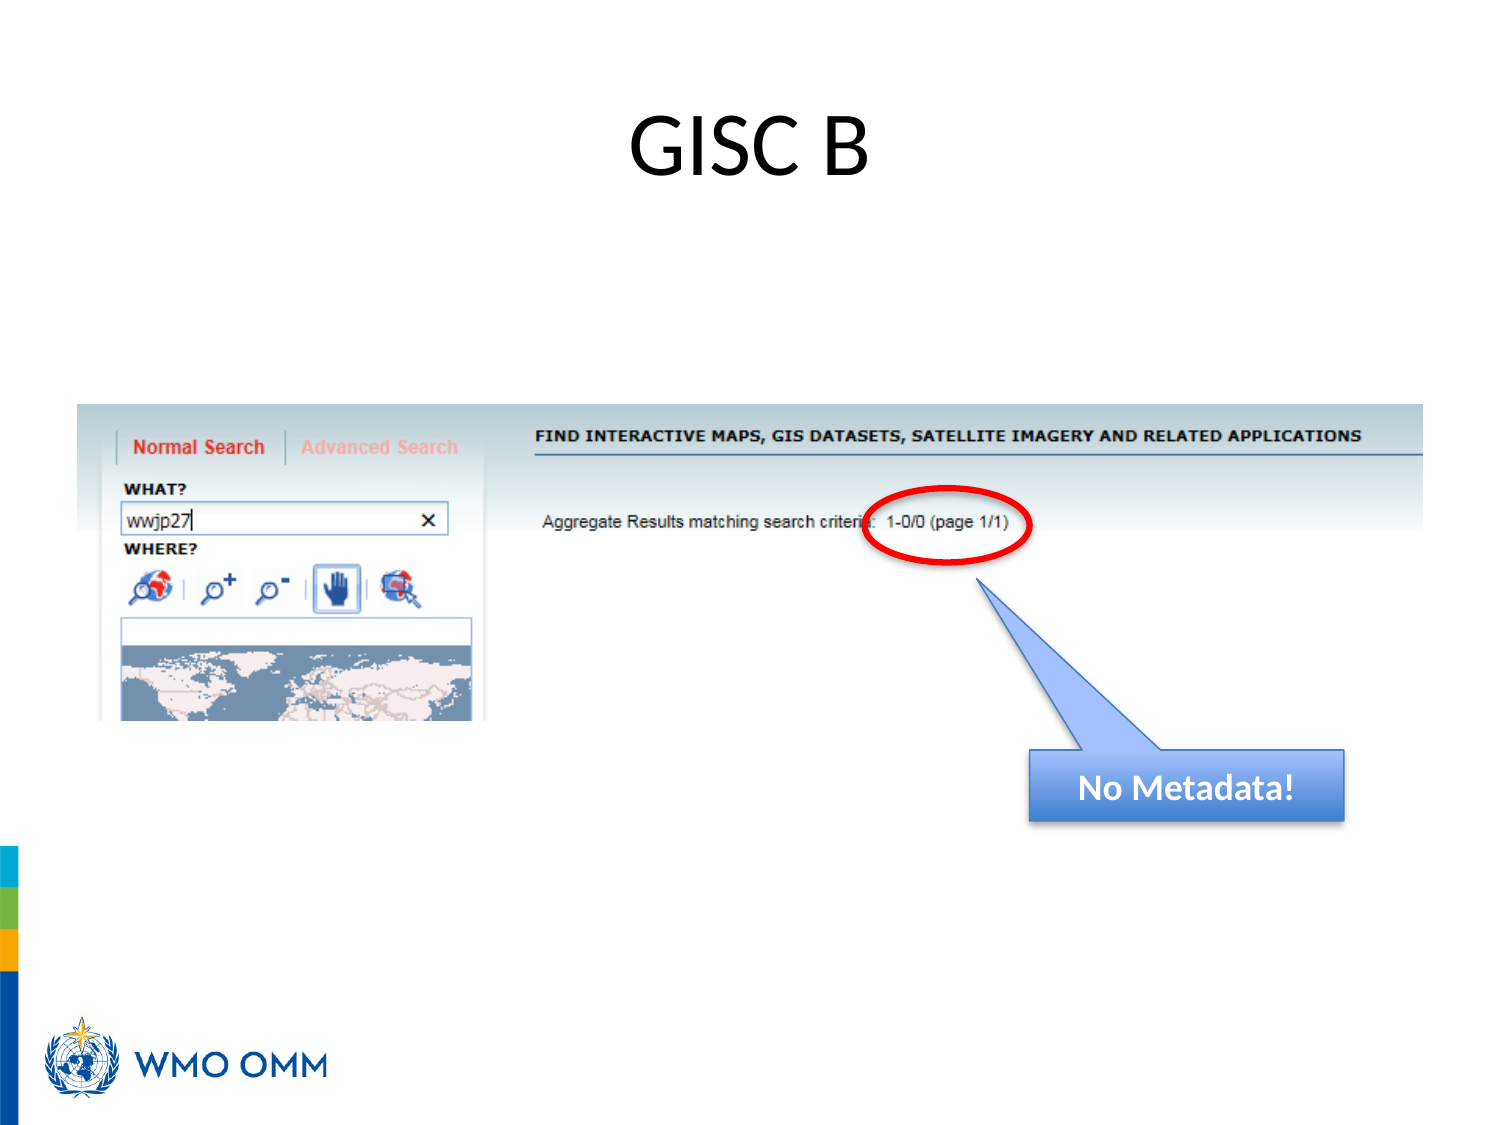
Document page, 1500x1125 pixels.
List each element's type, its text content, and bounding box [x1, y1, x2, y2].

picture [77, 404, 1423, 721]
title GISC B [75, 45, 1425, 233]
text_box No Metadata! [1028, 730, 1345, 822]
picture [0, 845, 327, 1125]
